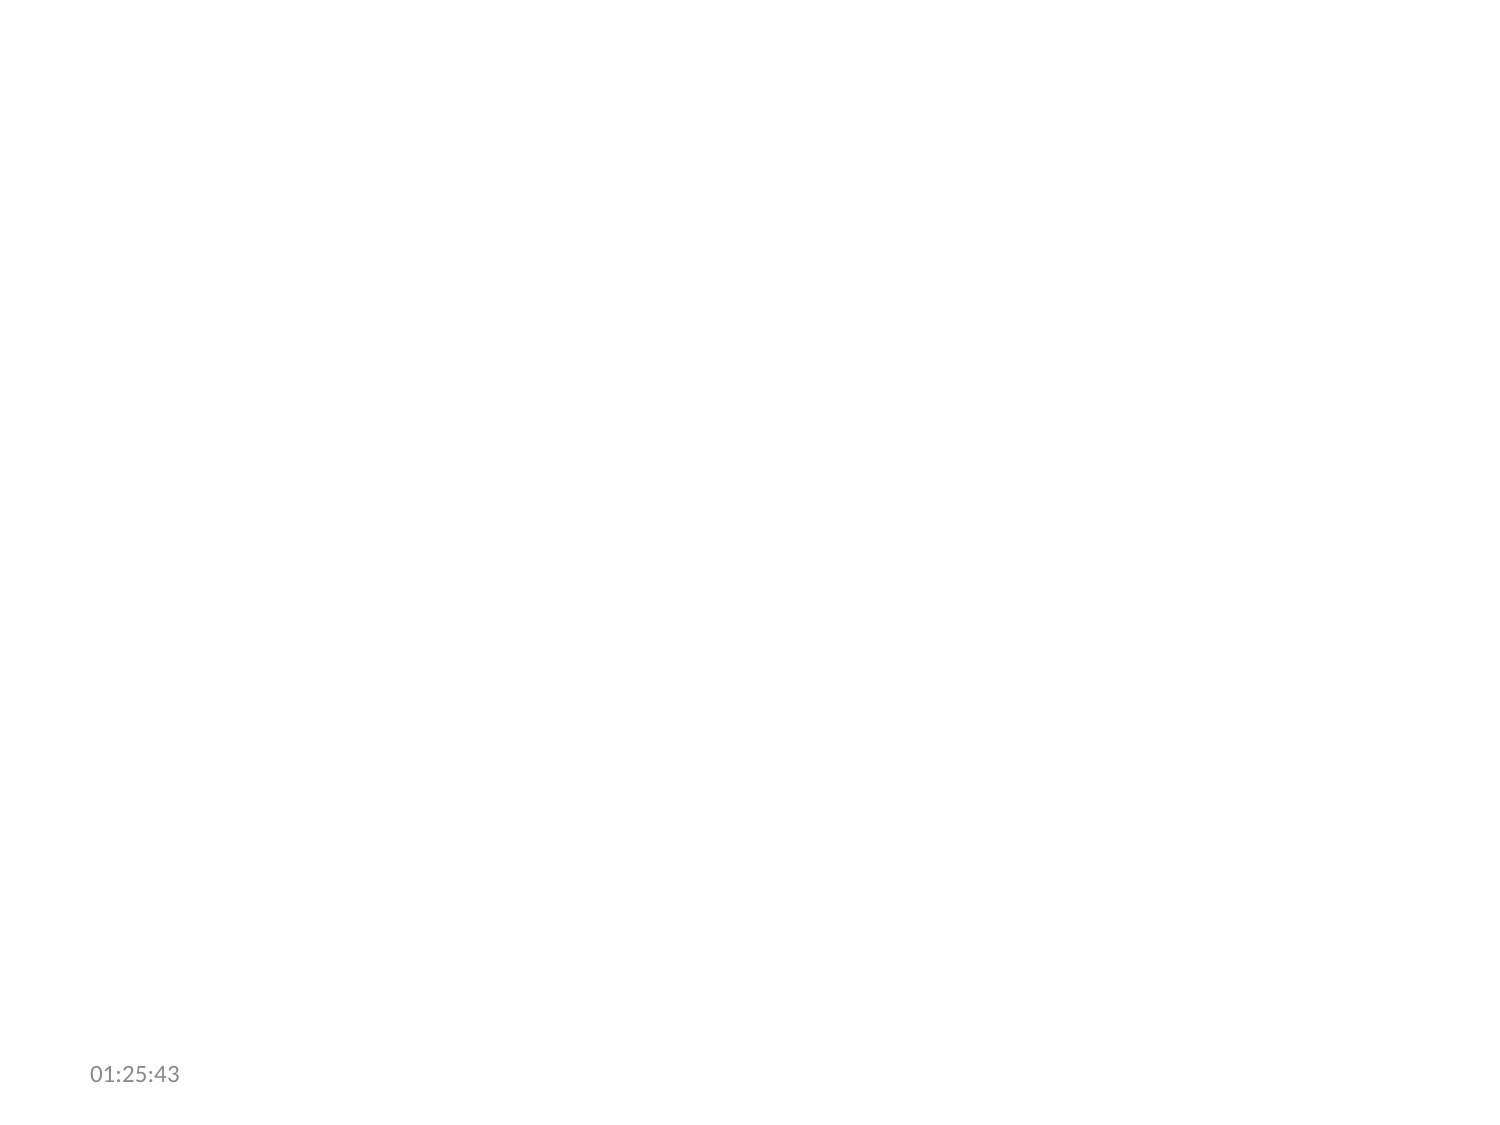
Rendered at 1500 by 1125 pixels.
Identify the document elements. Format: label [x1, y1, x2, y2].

slide_number [75, 1042, 425, 1103]
